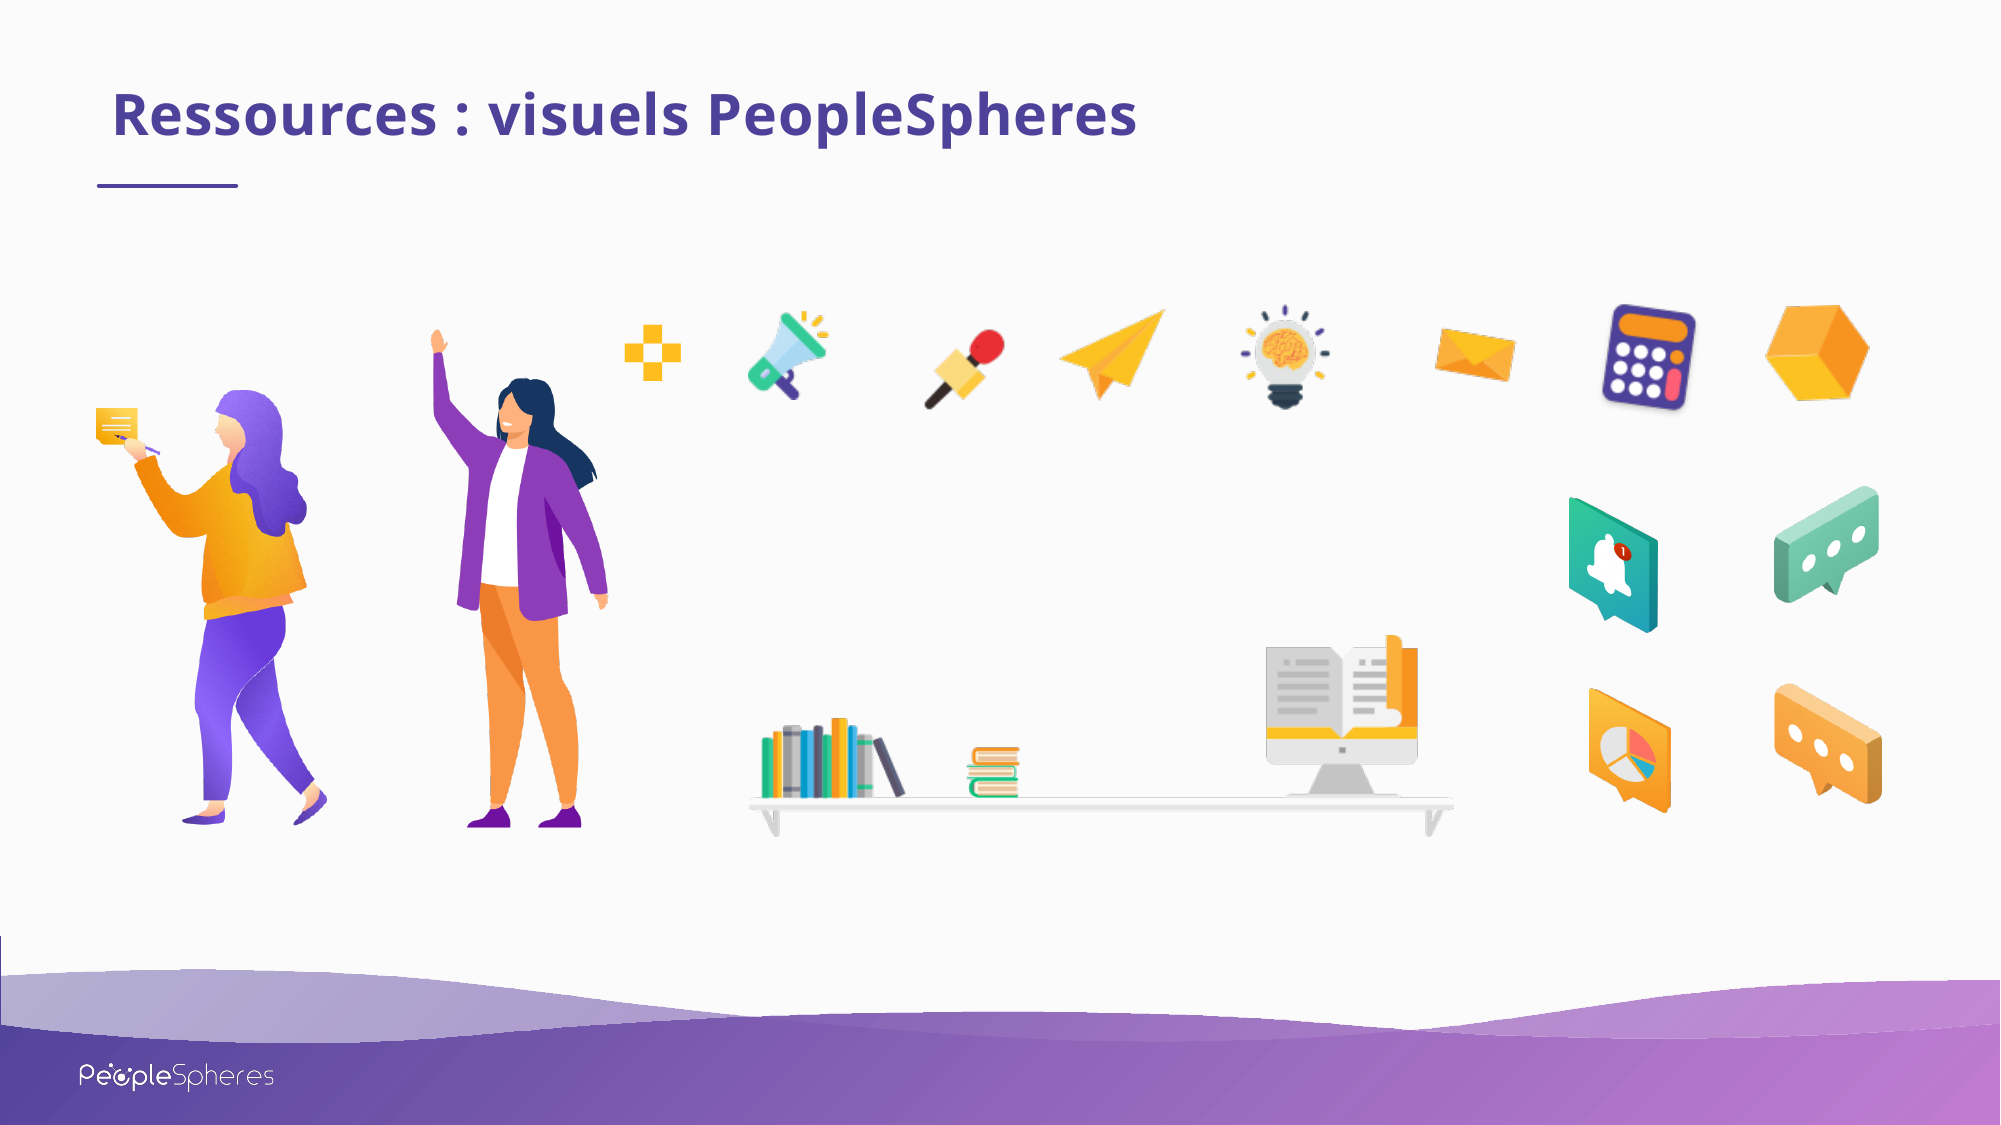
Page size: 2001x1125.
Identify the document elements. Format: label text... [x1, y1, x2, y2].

picture [749, 635, 1454, 837]
picture [1589, 688, 1671, 814]
picture [1058, 308, 1171, 407]
picture [1569, 497, 1658, 633]
picture [1235, 302, 1336, 413]
picture [748, 311, 829, 400]
picture [430, 329, 613, 828]
picture [79, 1063, 274, 1093]
picture [1592, 300, 1706, 420]
picture [1774, 486, 1879, 603]
picture [922, 327, 1006, 411]
picture [1755, 305, 1879, 415]
picture [1774, 683, 1883, 804]
picture [1428, 320, 1529, 391]
picture [96, 390, 331, 828]
picture [624, 324, 681, 381]
list Ressources : visuels PeopleSpheres [96, 71, 1595, 157]
